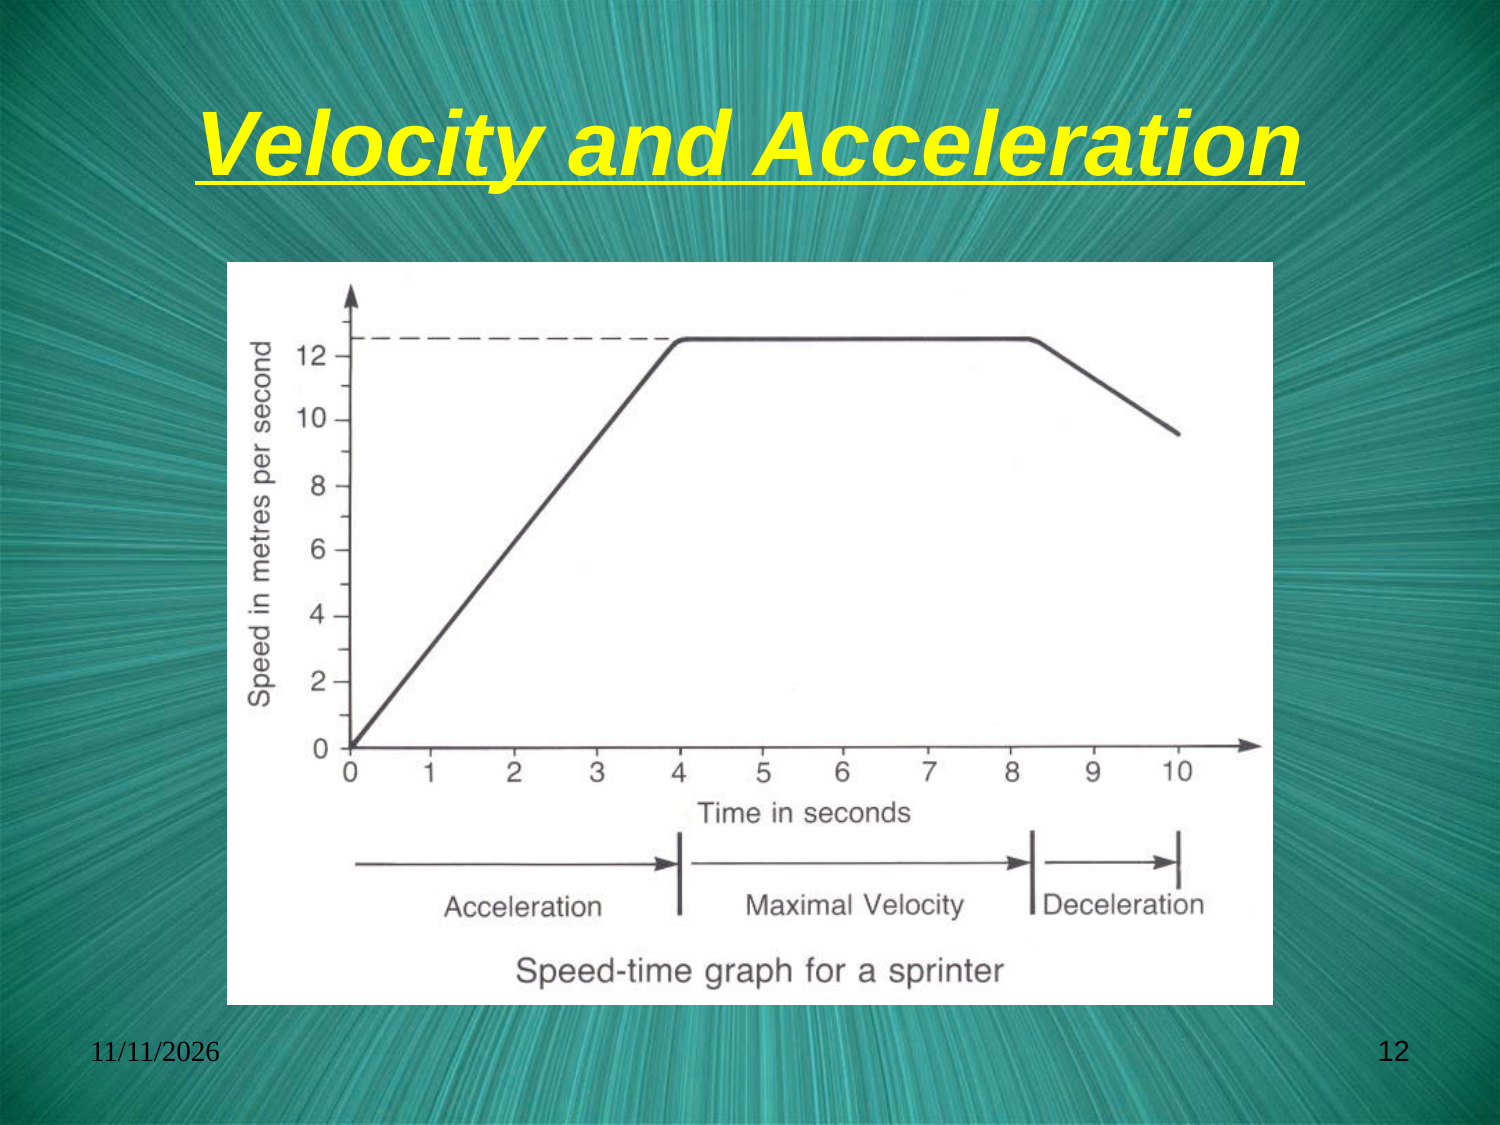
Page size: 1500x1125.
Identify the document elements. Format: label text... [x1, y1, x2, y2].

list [227, 262, 1273, 1006]
title Velocity and Acceleration [74, 44, 1426, 233]
picture [0, 0, 1500, 1125]
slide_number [74, 1024, 426, 1103]
slide_number 12 [1074, 1024, 1426, 1103]
